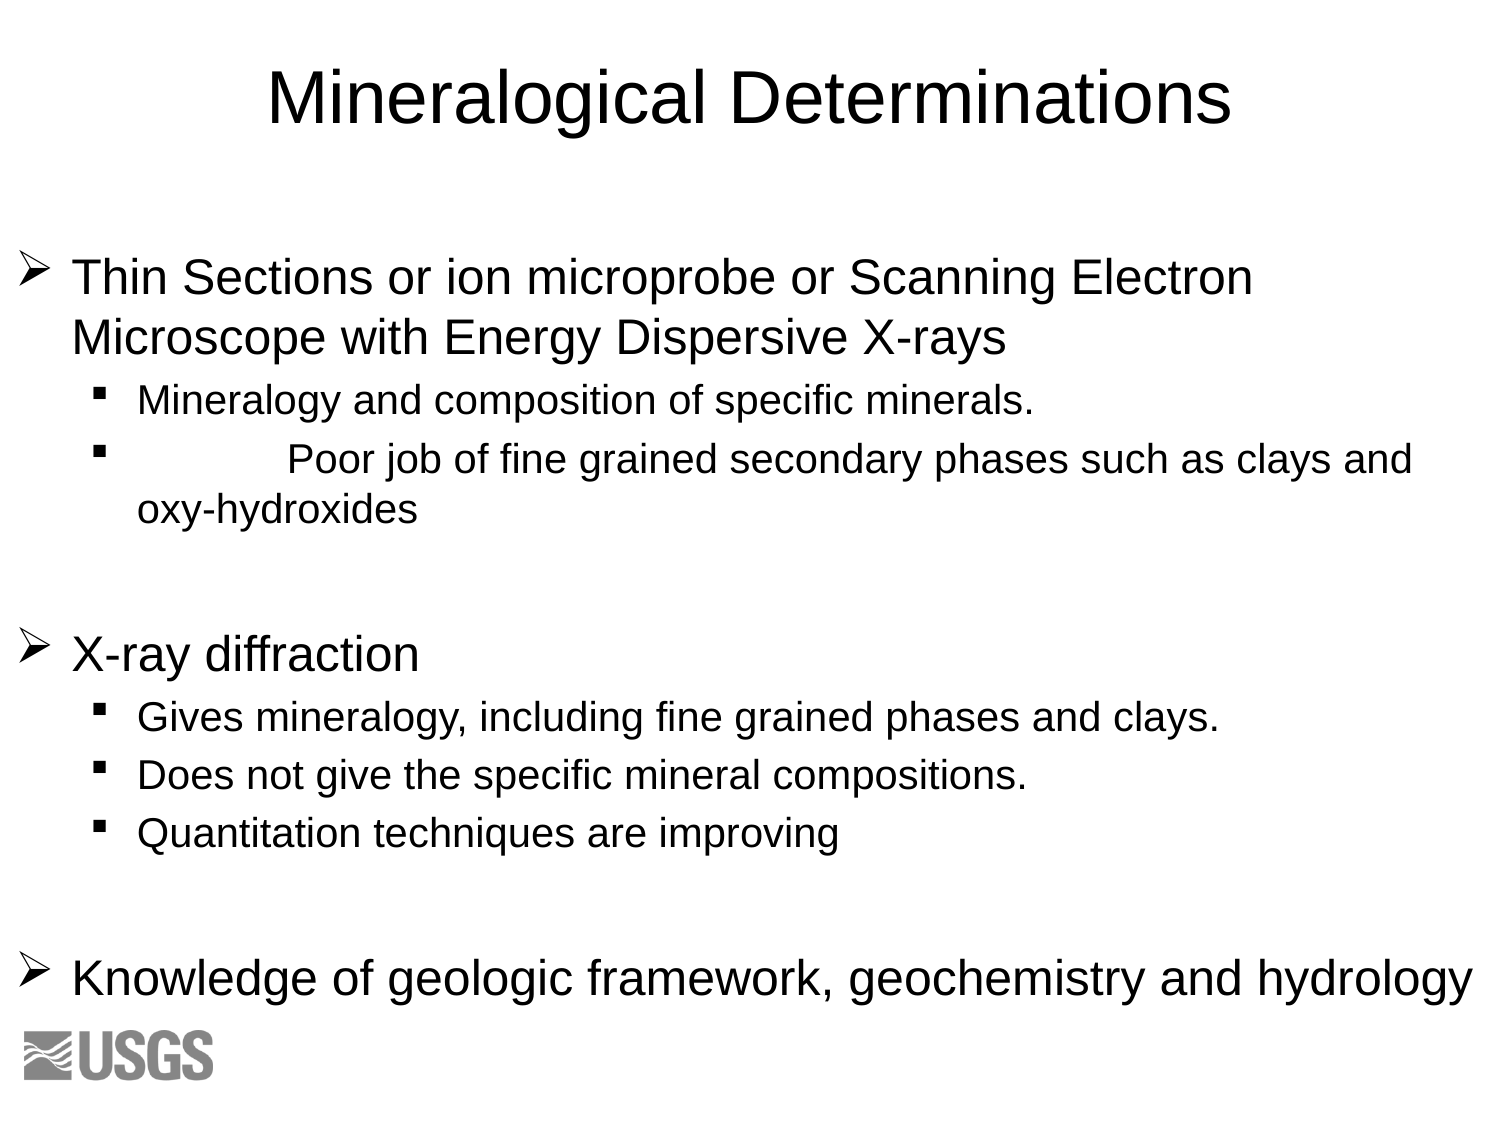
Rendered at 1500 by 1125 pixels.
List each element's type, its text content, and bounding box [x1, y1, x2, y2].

list Thin Sections or ion microprobe or Scanning Electron Microscope with Energy Dispersive X-rays Mineralogy and composition of specific minerals. Poor job of fine grained secondary phases such as clays and oxy-hydroxides X-ray diffraction Gives mineralogy, including fine grained phases and clays. Does not give the specific mineral compositions. Quantitation techniques are improving Knowledge of geologic framework, geochemistry and hydrology [0, 237, 1500, 1076]
title Mineralogical Determinations [74, 0, 1426, 188]
